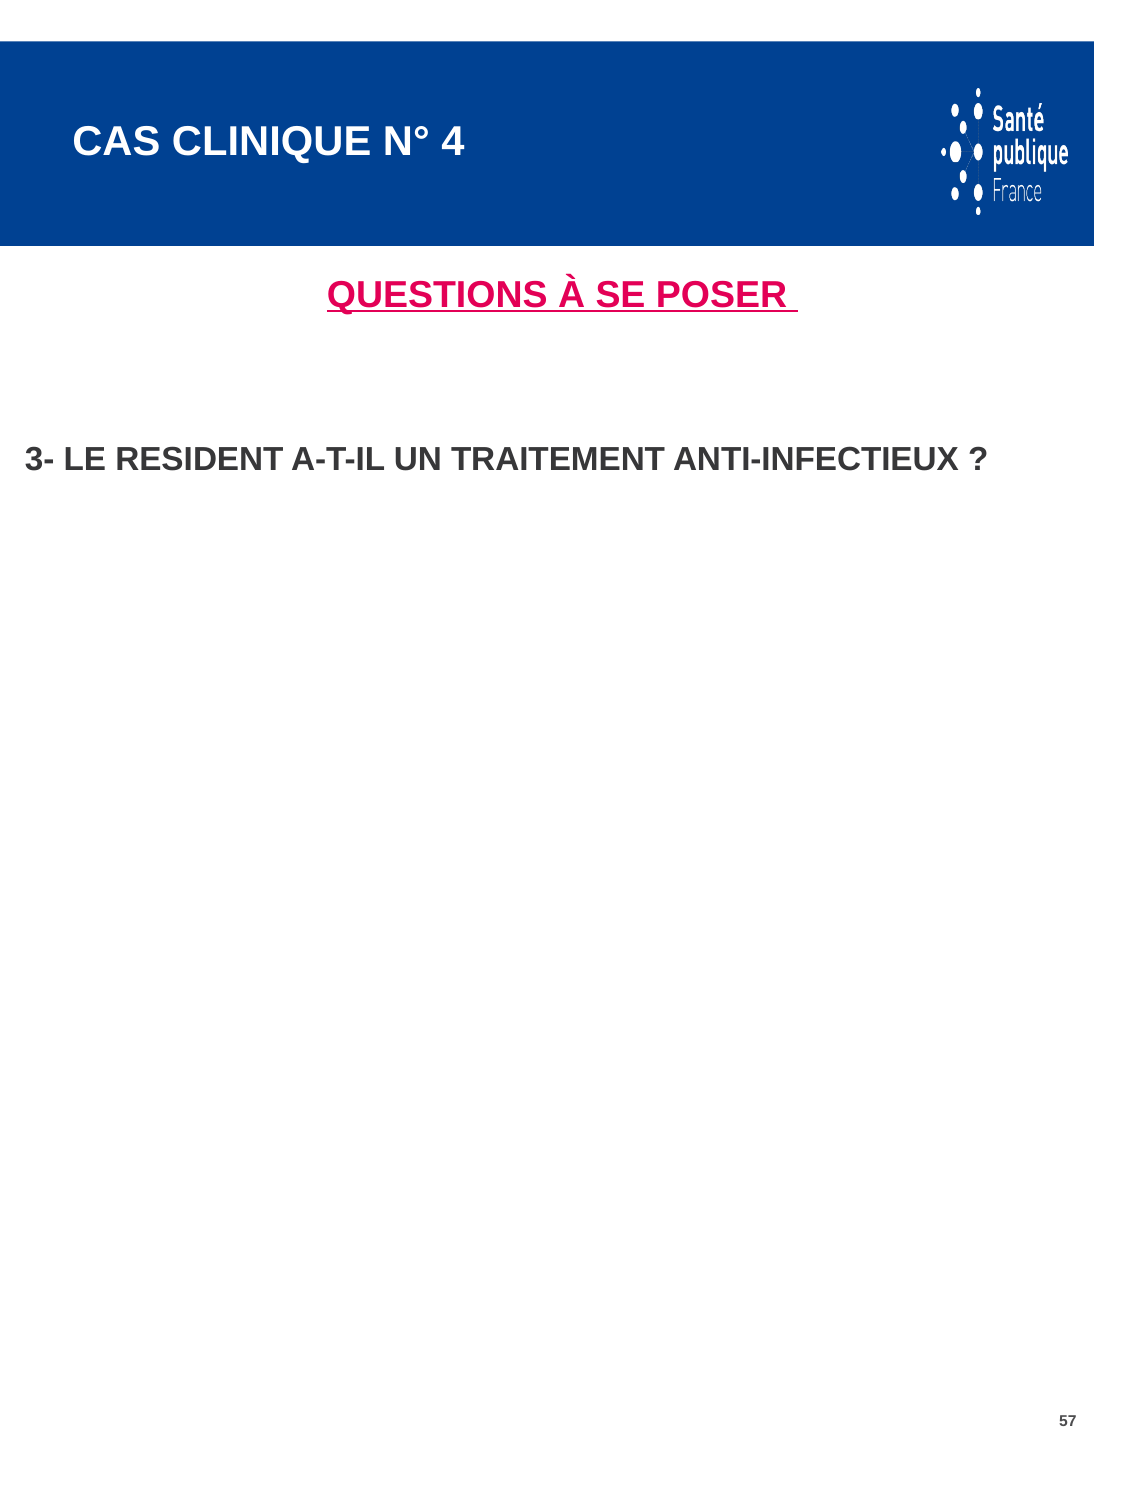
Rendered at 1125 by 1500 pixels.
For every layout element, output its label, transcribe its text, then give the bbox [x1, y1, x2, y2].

title Cas clinique n° 4 [66, 41, 908, 246]
picture [941, 88, 1068, 215]
list Questions à se poser 3- Le RESIDENT A-T-IL UN TRAITEMENT ANTI-INFECTIEUX ? [19, 265, 1106, 1483]
